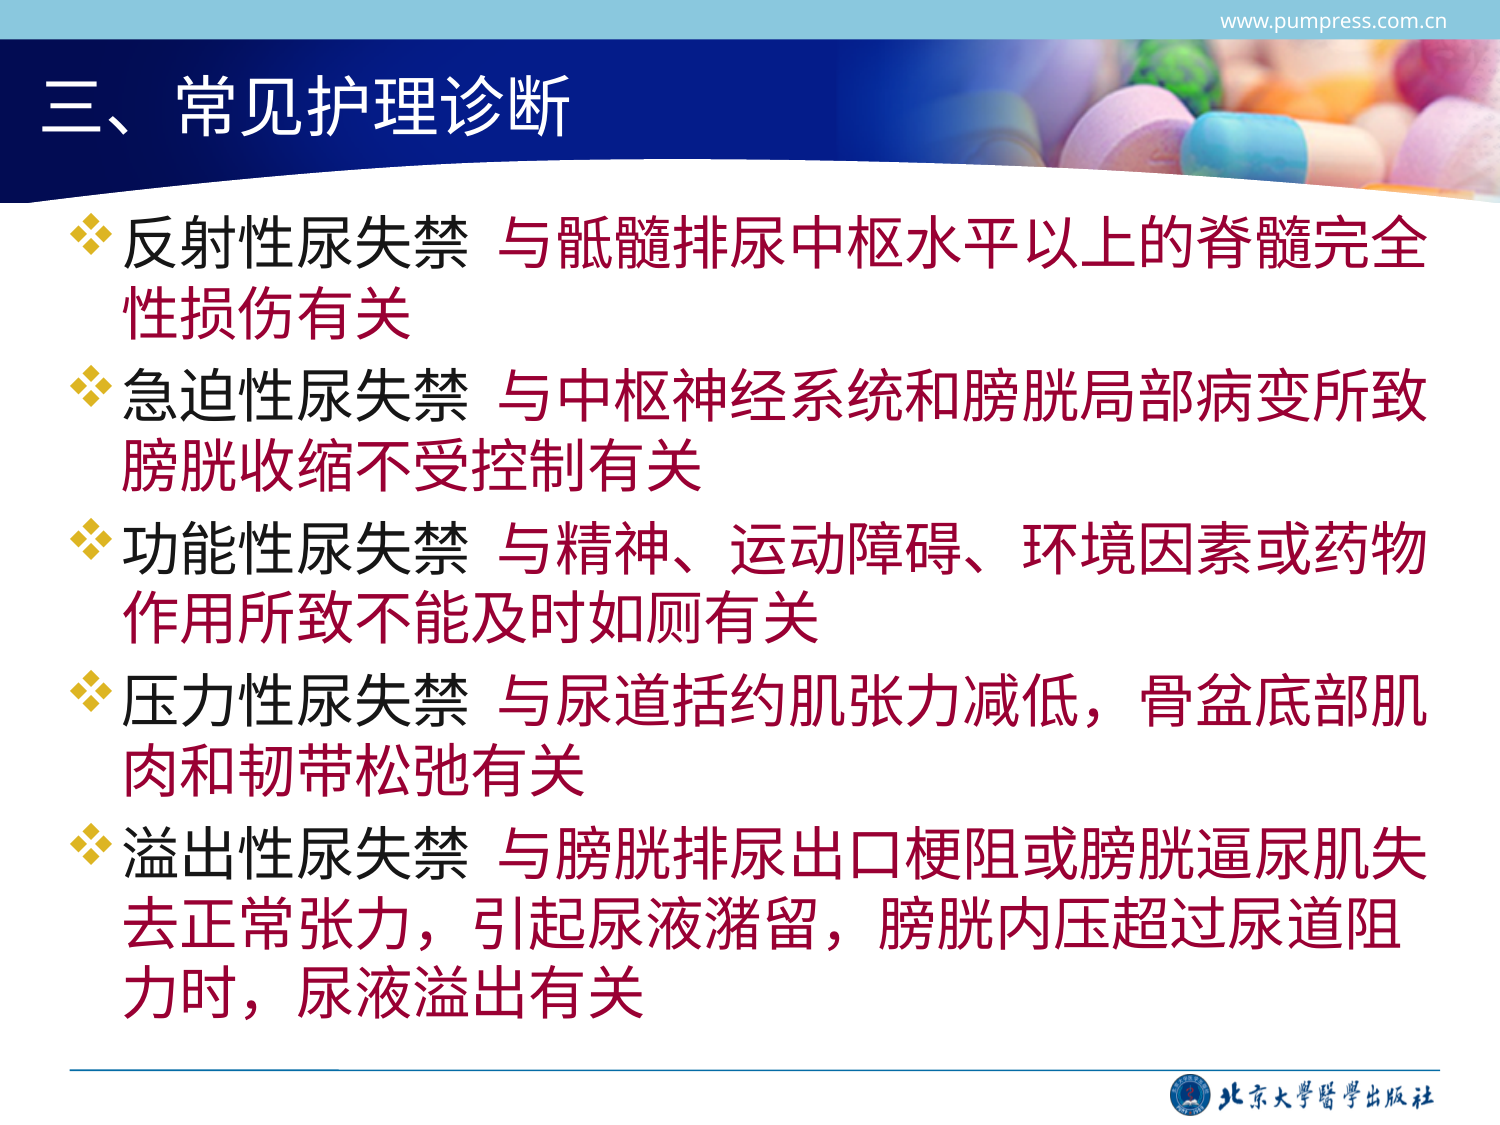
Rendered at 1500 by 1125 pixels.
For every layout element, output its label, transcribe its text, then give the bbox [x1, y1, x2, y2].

list 反射性尿失禁 与骶髓排尿中枢水平以上的脊髓完全性损伤有关 急迫性尿失禁 与中枢神经系统和膀胱局部病变所致膀胱收缩不受控制有关 功能性尿失禁 与精神、运动障碍、环境因素或药物作用所致不能及时如厕有关 压力性尿失禁 与尿道括约肌张力减低，骨盆底部肌肉和韧带松弛有关 溢出性尿失禁 与膀胱排尿出口梗阻或膀胱逼尿肌失去正常张力，引起尿液潴留，膀胱内压超过尿道阻力时，尿液溢出有关 [49, 198, 1463, 1026]
slide_number www.pumpress.com.cn [1024, 0, 1463, 38]
title 三、常见护理诊断 [23, 58, 1349, 152]
picture [0, 40, 1500, 203]
picture [1170, 1074, 1436, 1118]
